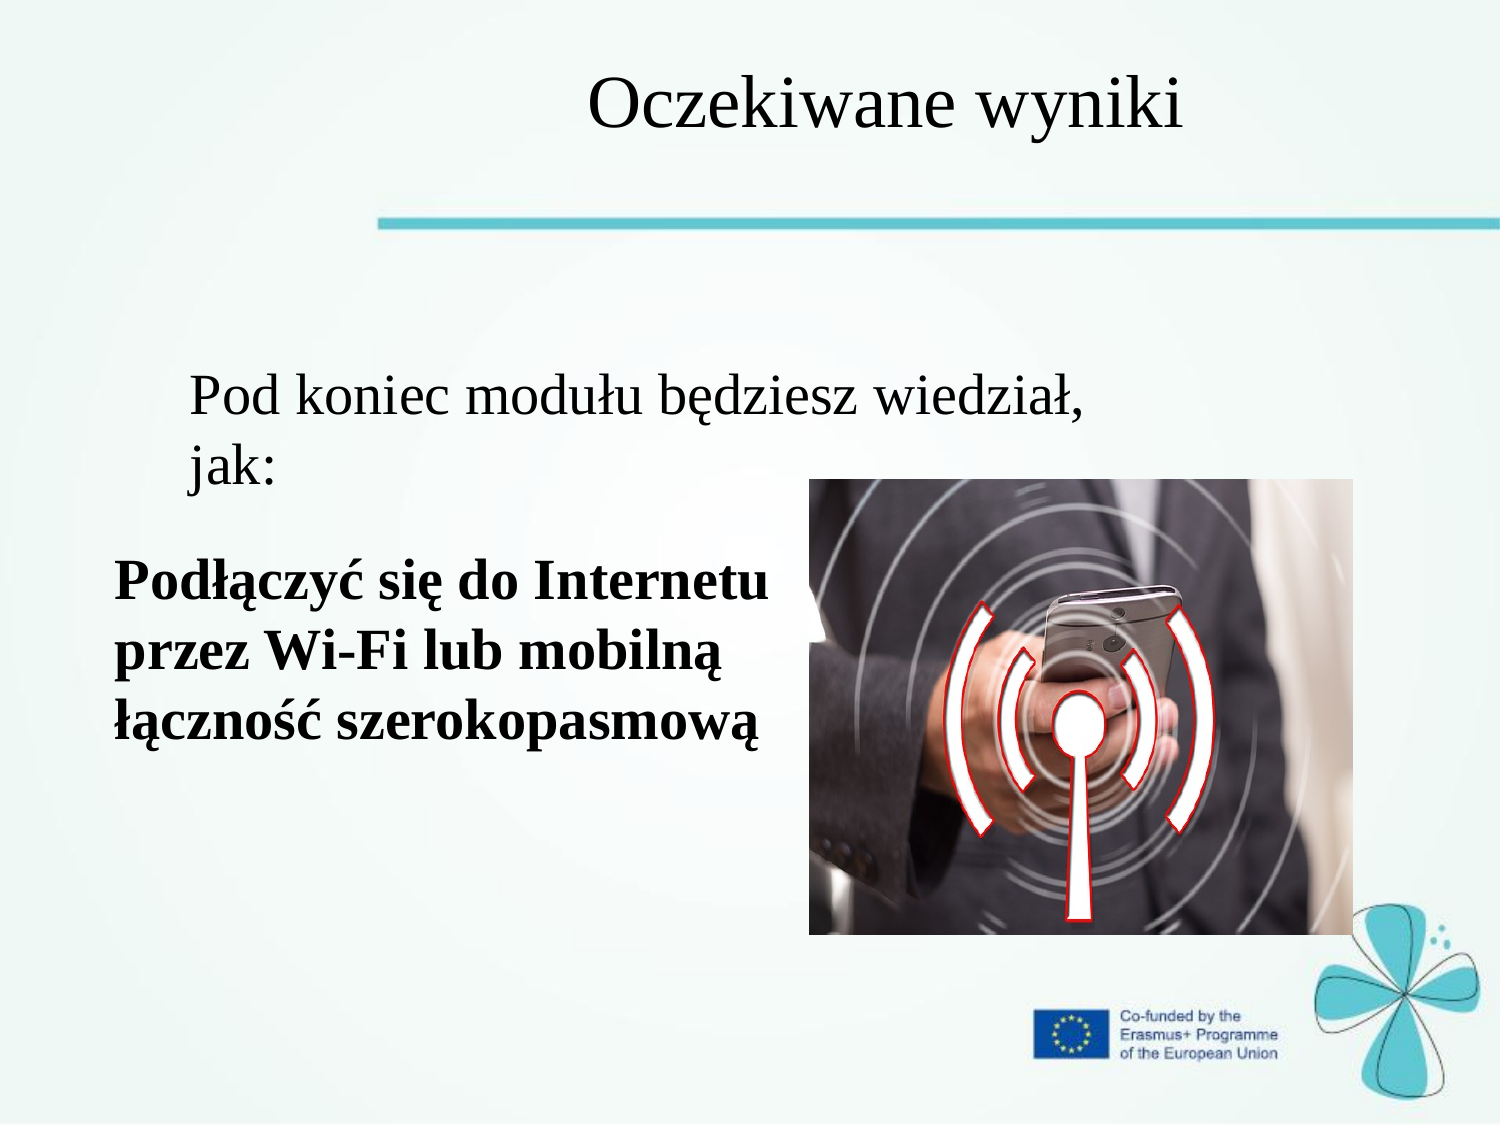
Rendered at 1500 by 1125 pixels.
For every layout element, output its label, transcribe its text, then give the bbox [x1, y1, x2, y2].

text_box Oczekiwane wyniki [266, 45, 1500, 150]
text_box Pod koniec modułu będziesz wiedział, jak: Podłączyć się do Internetu przez Wi-Fi lub mobilną łączność szerokopasmową [100, 278, 1412, 1012]
picture [0, 0, 1500, 1125]
